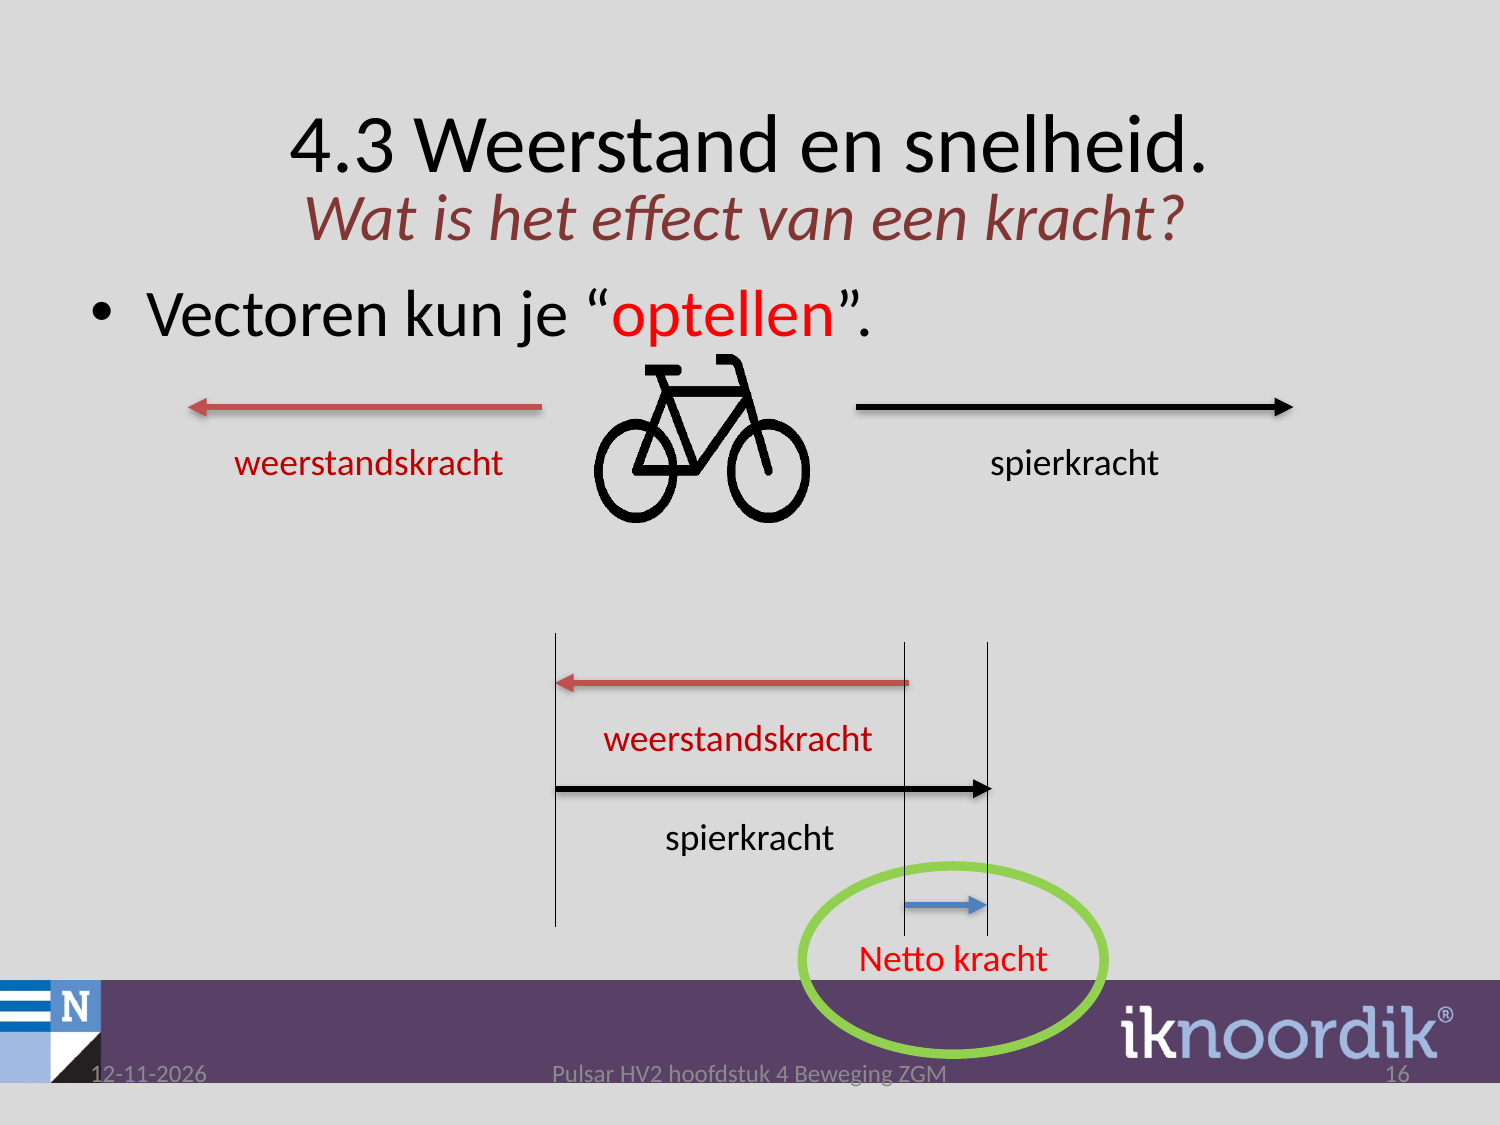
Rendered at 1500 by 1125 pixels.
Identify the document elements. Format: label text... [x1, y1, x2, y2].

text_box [187, 353, 1294, 523]
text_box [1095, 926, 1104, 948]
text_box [559, 682, 900, 867]
picture [0, 980, 876, 1083]
list Vectoren kun je “optellen”. [74, 262, 1426, 1006]
title 4.3 Weerstand en snelheid. [74, 44, 1426, 233]
footer Pulsar HV2 hoofdstuk 4 Beweging ZGM [512, 1042, 988, 1103]
picture [988, 980, 1500, 1083]
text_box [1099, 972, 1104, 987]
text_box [908, 682, 983, 867]
slide_number 16 [1074, 1042, 1425, 1103]
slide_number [75, 1042, 425, 1103]
text_box [802, 869, 1105, 1055]
text_box Wat is het effect van een kracht? [289, 166, 1211, 262]
